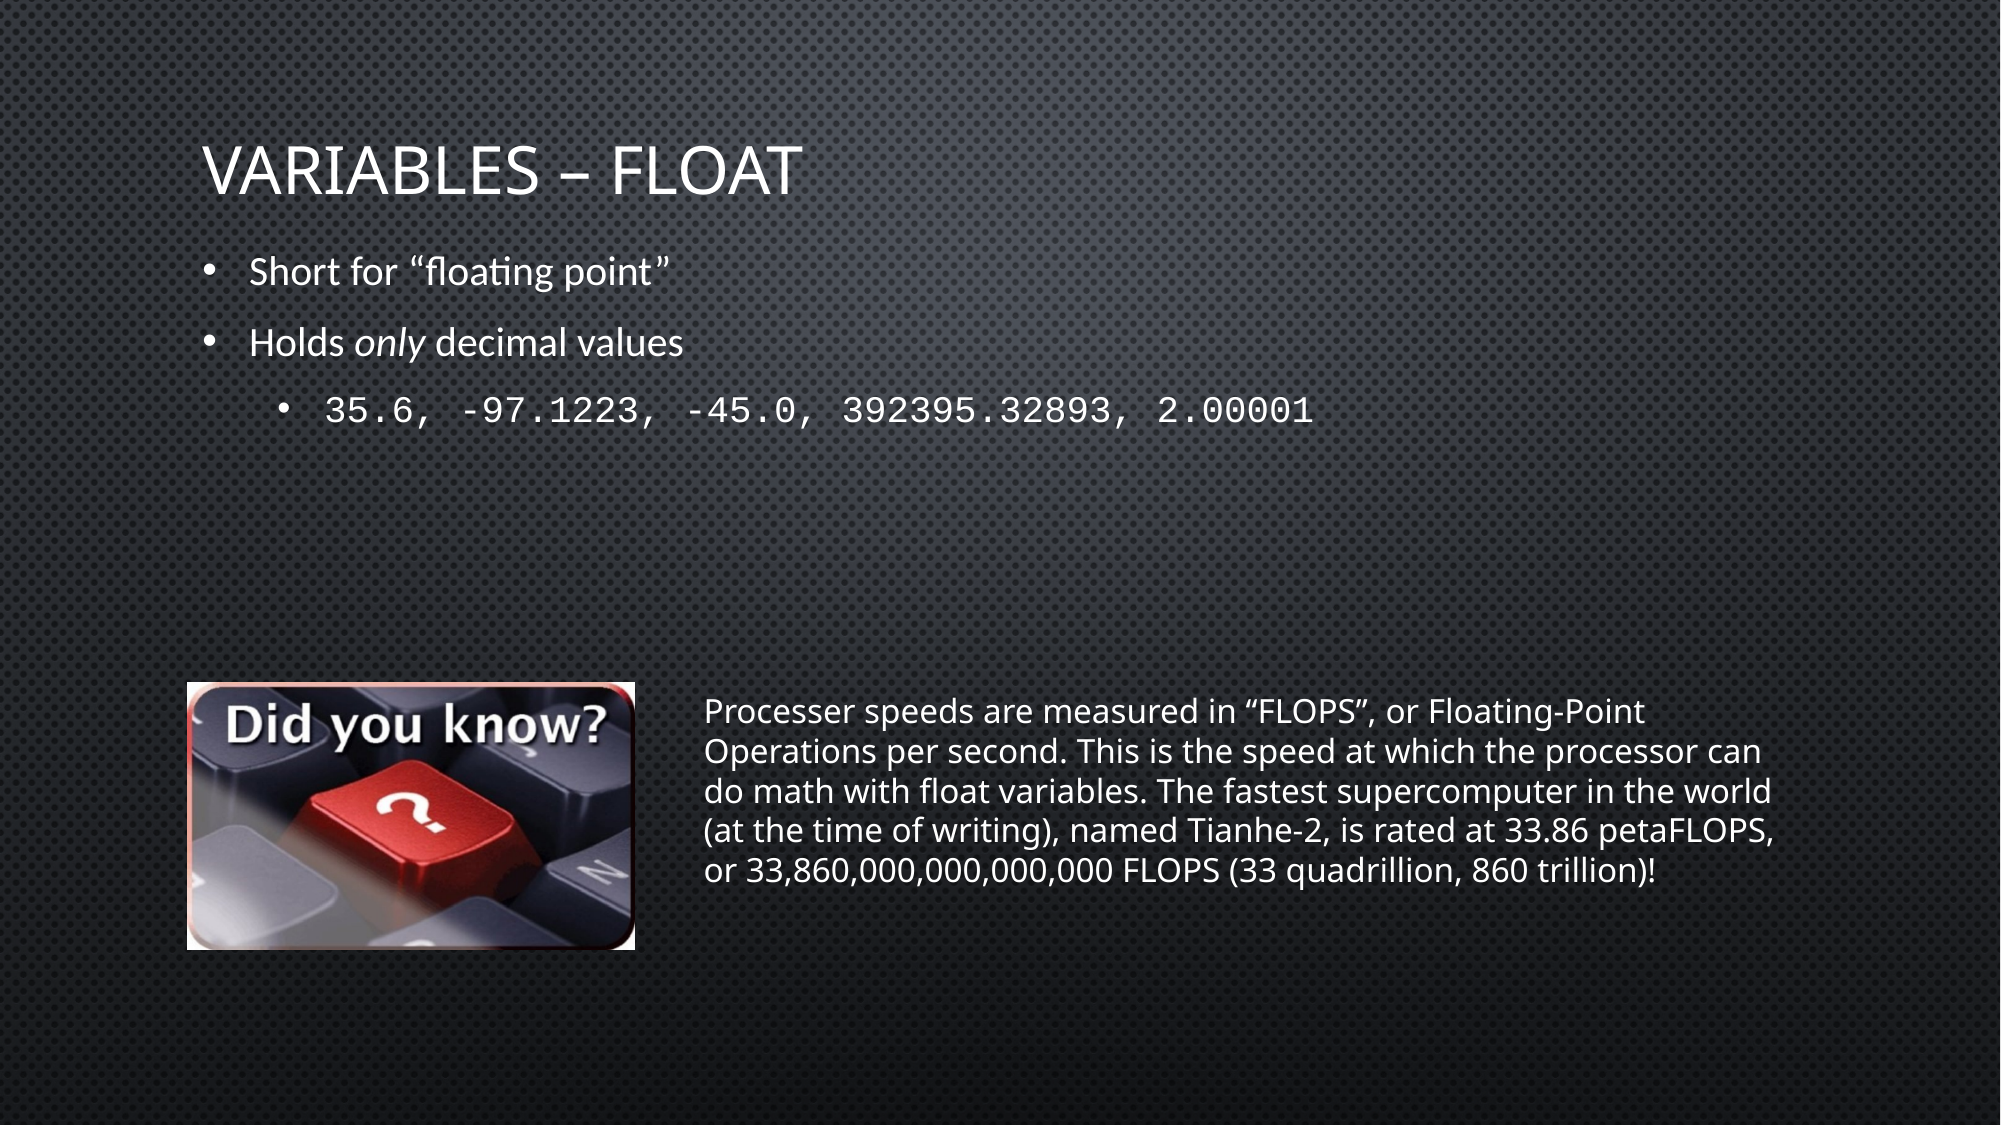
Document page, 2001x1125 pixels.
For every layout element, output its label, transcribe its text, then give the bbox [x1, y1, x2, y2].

picture [186, 682, 636, 951]
list Short for “floating point” Holds only decimal values 35.6, -97.1223, -45.0, 392395.32893, 2.00001 [187, 236, 1813, 950]
text_box Processer speeds are measured in “FLOPS”, or Floating-Point Operations per second. This is the speed at which the processor can do math with float variables. The fastest supercomputer in the world (at the time of writing), named Tianhe-2, is rated at 33.86 petaFLOPS, or 33,860,000,000,000,000 FLOPS (33 quadrillion, 860 trillion)! [688, 682, 1813, 937]
title Variables – float [187, 99, 1813, 236]
